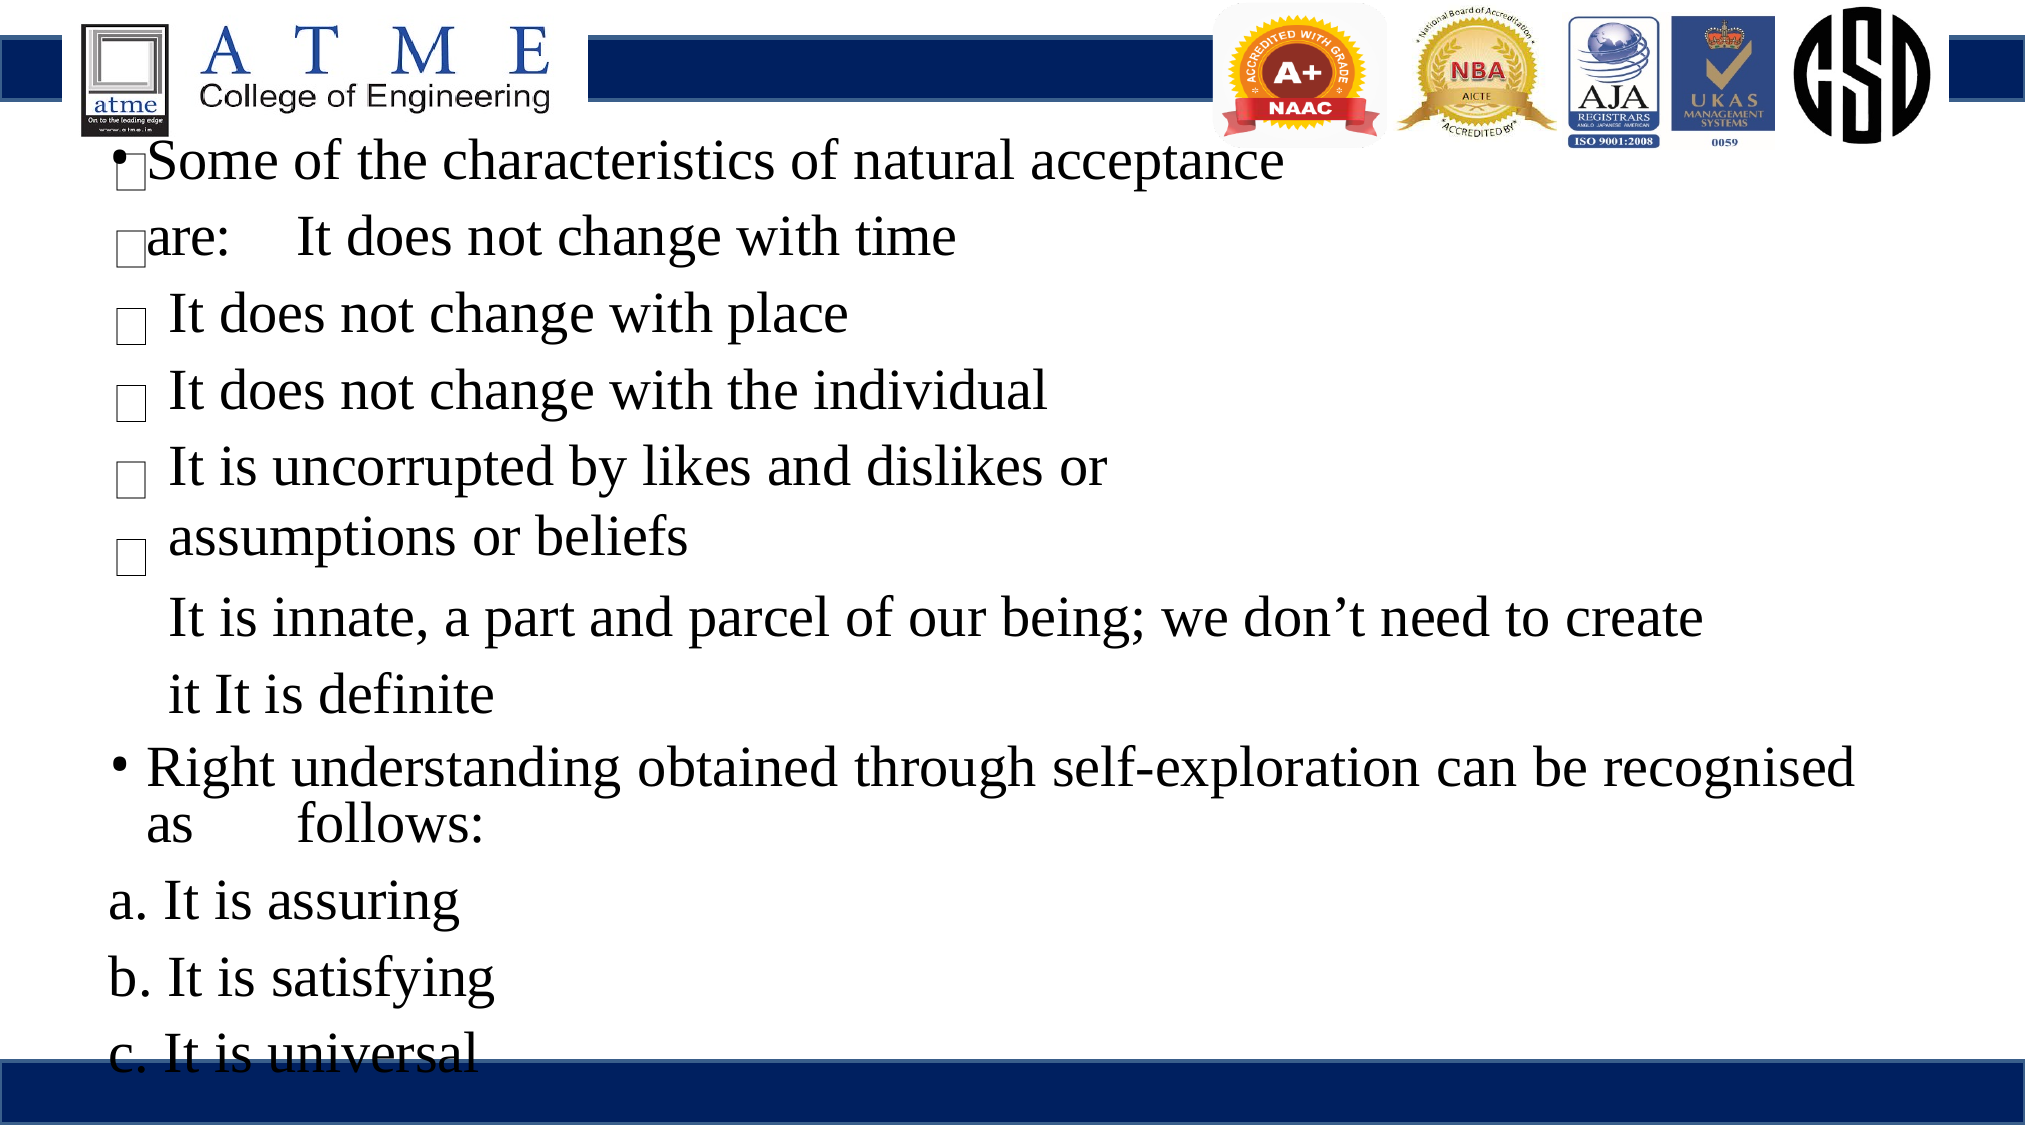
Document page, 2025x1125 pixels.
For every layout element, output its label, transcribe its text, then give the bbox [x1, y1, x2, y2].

picture [108, 292, 201, 359]
text_box Some of the characteristics of natural acceptance are: It does not change with time It does not change with place It does not change with the individual It is uncorrupted by likes and dislikes or assumptions or beliefs It is innate, a part and parcel of our being; we don’t need to create it It is definite Right understanding obtained through self-exploration can be recognised as follows: It is assuring It is satisfying It is universal [106, 112, 1916, 1085]
picture [108, 138, 201, 205]
picture [1212, 0, 1949, 150]
picture [108, 523, 201, 589]
picture [108, 369, 201, 435]
picture [108, 215, 201, 282]
picture [62, 0, 588, 157]
picture [108, 446, 201, 512]
